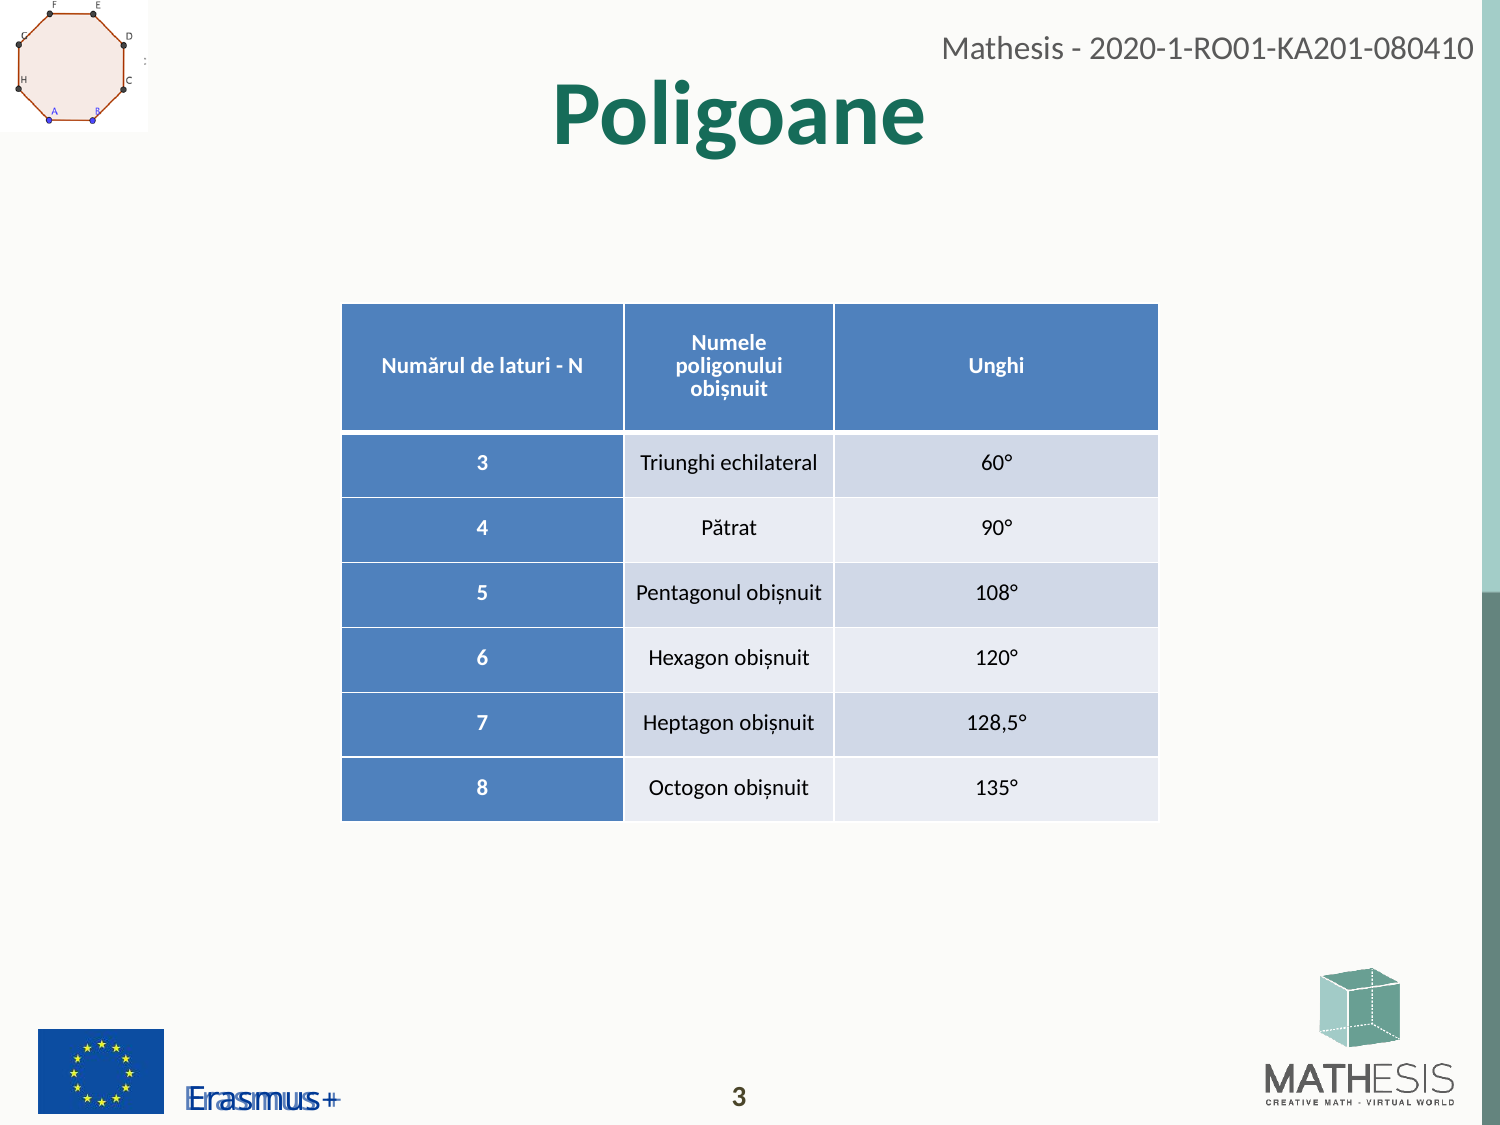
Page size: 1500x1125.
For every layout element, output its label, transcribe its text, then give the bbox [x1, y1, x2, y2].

table_cell 120° [835, 628, 1158, 692]
table_header Unghi [835, 304, 1158, 430]
title Poligoane [75, 45, 1425, 233]
table_cell 128,5° [835, 693, 1158, 756]
table_cell 3 [342, 435, 623, 497]
table_cell Pătrat [625, 498, 833, 562]
table_cell 4 [342, 498, 623, 562]
table_cell Triunghi echilateral [625, 435, 833, 497]
table_cell 5 [342, 563, 623, 627]
picture [38, 1029, 164, 1114]
table_cell 60° [835, 435, 1158, 497]
table_cell 8 [342, 758, 623, 821]
table_header Numărul de laturi - N [342, 304, 623, 430]
picture [0, 0, 149, 132]
table_cell 108° [835, 563, 1158, 627]
table_cell Octogon obișnuit [625, 758, 833, 821]
table_cell Heptagon obișnuit [625, 693, 833, 756]
table_cell 7 [342, 693, 623, 756]
table_cell 135° [835, 758, 1158, 821]
table_cell 6 [342, 628, 623, 692]
table_header Numele poligonului obișnuit [625, 304, 833, 430]
table_cell 90° [835, 498, 1158, 562]
table_cell Hexagon obișnuit [625, 628, 833, 692]
table_cell Pentagonul obișnuit [625, 563, 833, 627]
list [75, 262, 1425, 1005]
